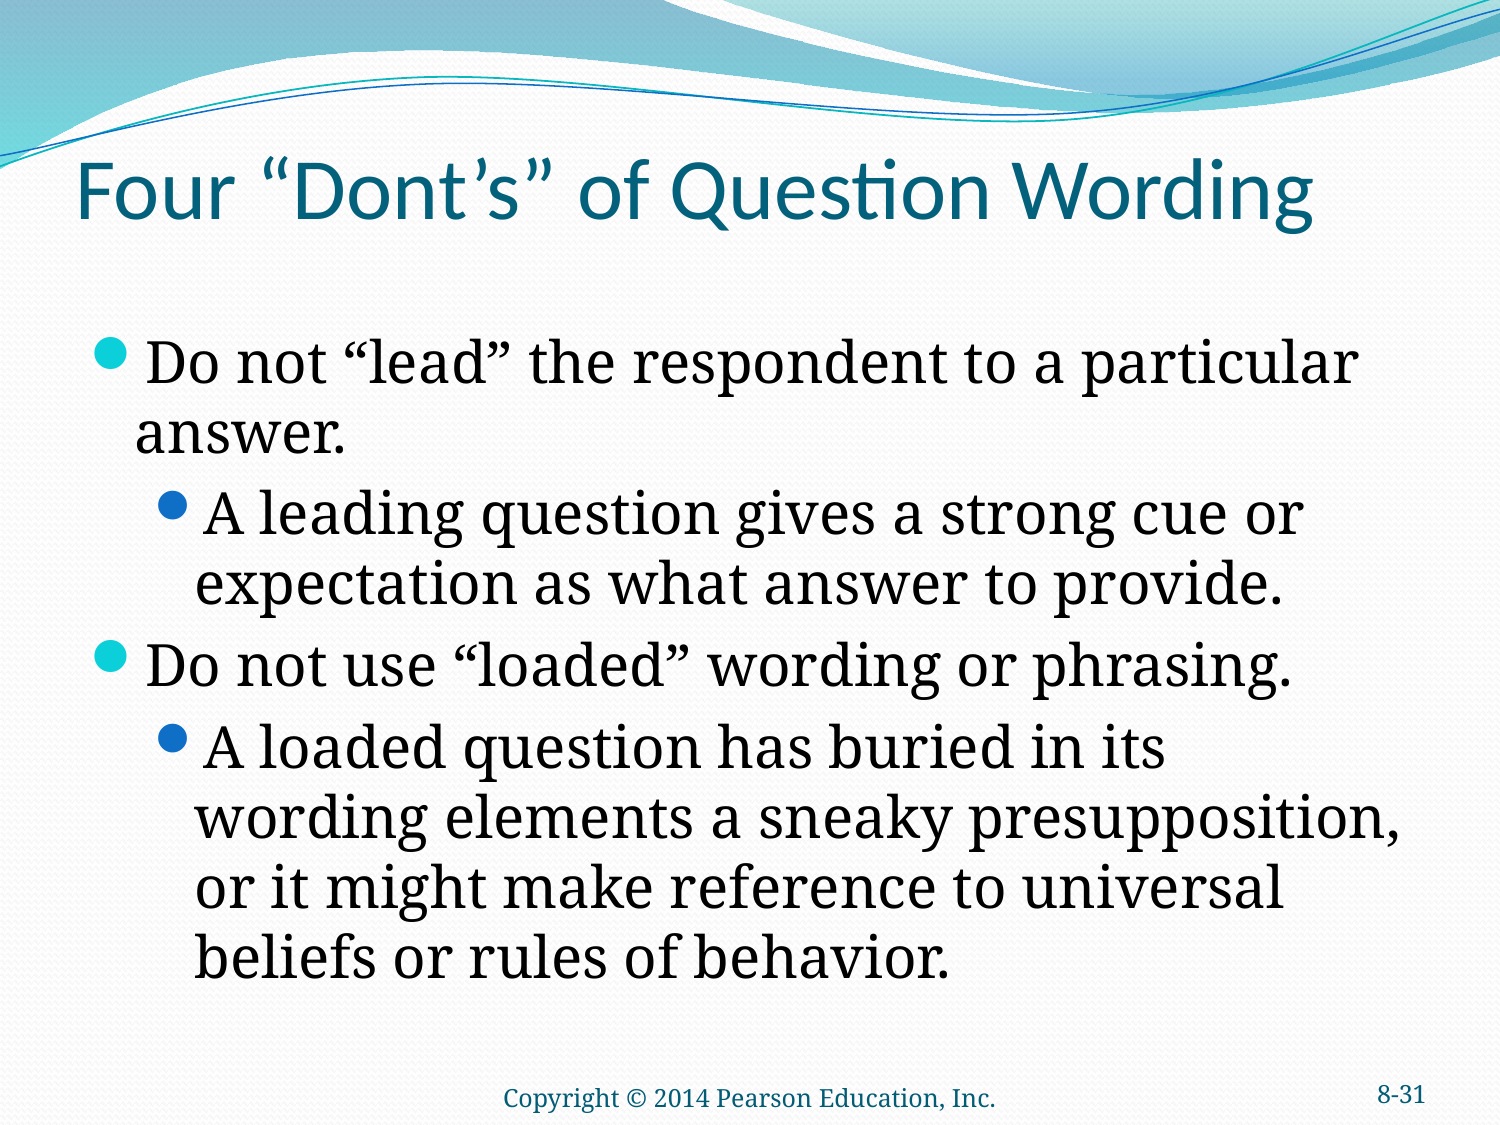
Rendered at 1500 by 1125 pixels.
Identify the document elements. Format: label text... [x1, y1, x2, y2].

title Four “Dont’s” of Question Wording [75, 87, 1425, 275]
list Do not “lead” the respondent to a particular answer. A leading question gives a strong cue or expectation as what answer to provide. Do not use “loaded” wording or phrasing. A loaded question has buried in its wording elements a sneaky presupposition, or it might make reference to universal beliefs or rules of behavior. [75, 317, 1425, 1038]
